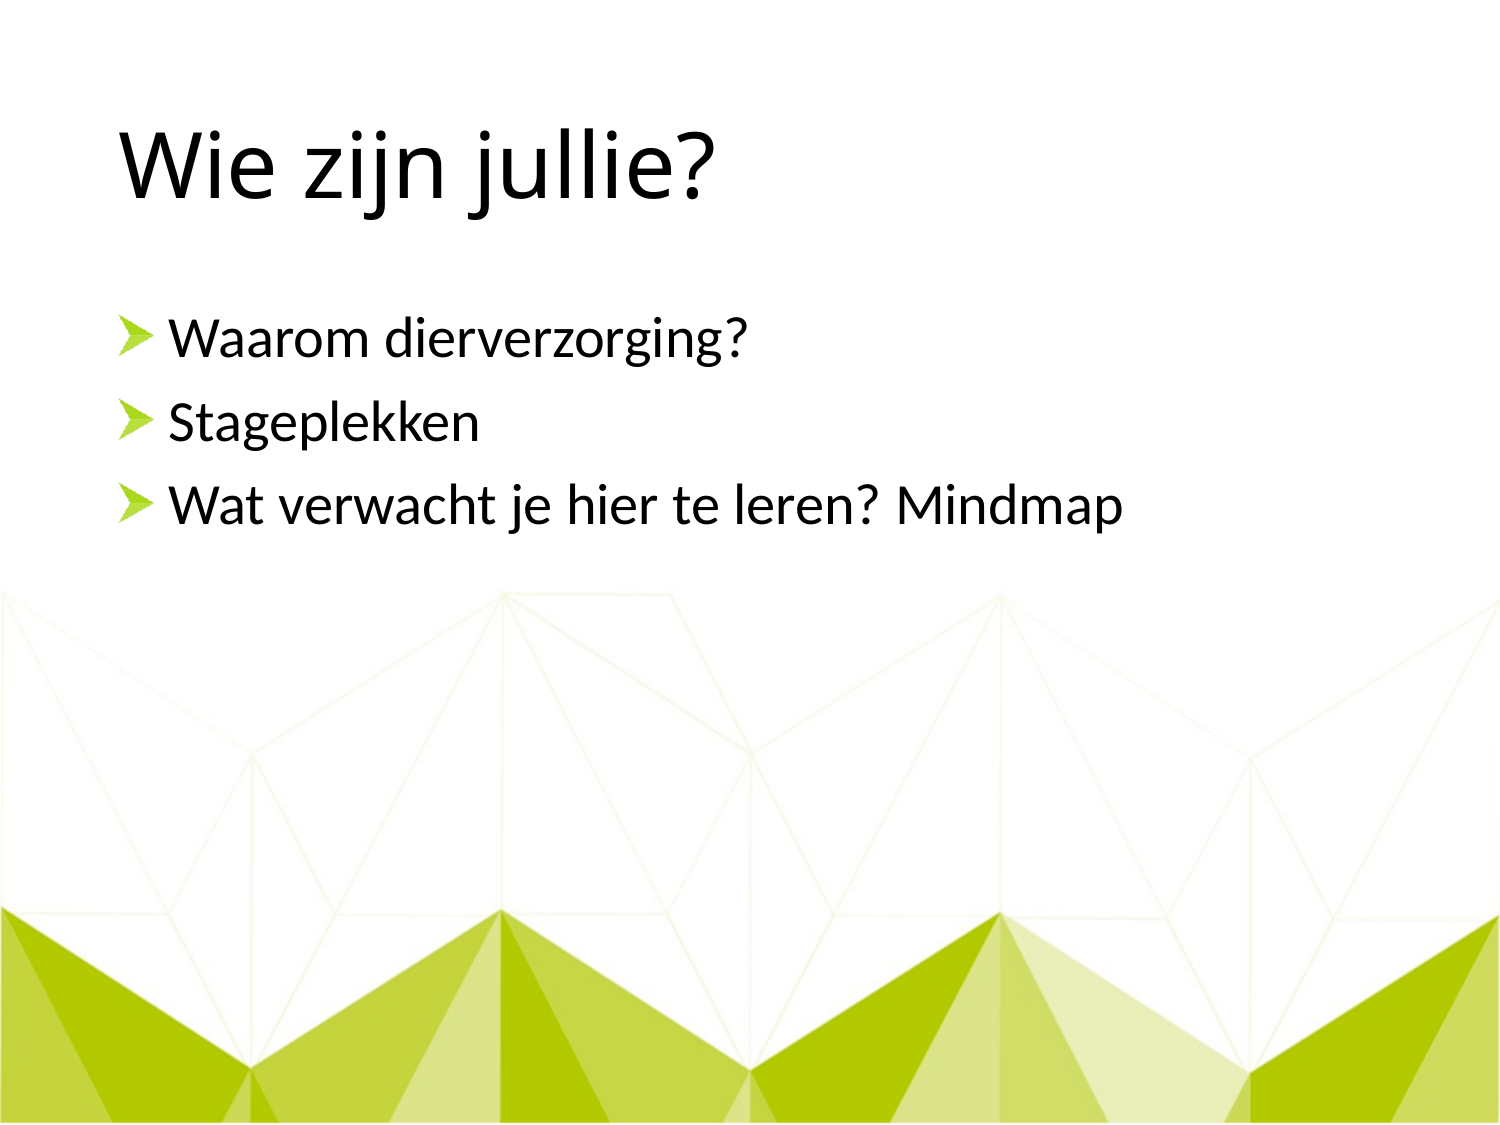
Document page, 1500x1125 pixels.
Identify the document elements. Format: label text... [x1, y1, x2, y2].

list Waarom dierverzorging? Stageplekken Wat verwacht je hier te leren? Mindmap [103, 299, 1397, 1014]
picture [0, 0, 1500, 1125]
title Wie zijn jullie? [103, 59, 1397, 278]
